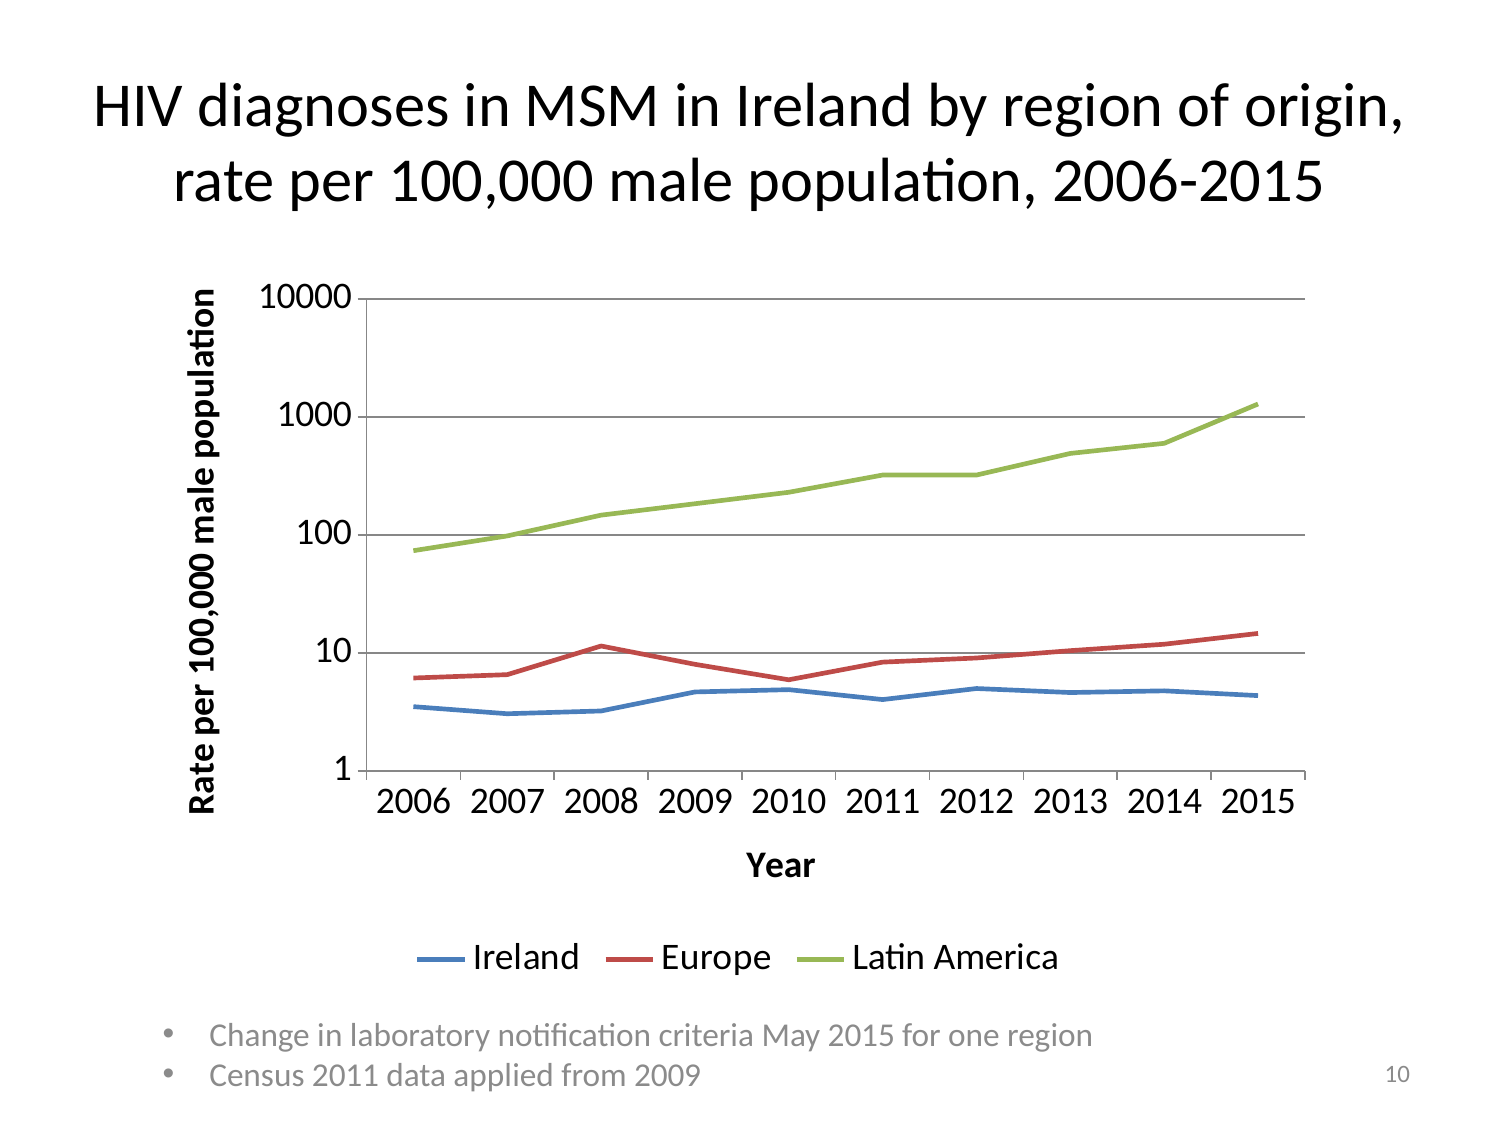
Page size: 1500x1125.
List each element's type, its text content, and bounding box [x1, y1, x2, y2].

title HIV diagnoses in MSM in Ireland by region of origin, rate per 100,000 male population, 2006-2015 [75, 45, 1425, 233]
chart [147, 265, 1329, 987]
text_box Change in laboratory notification criteria May 2015 for one region Census 2011 data applied from 2009 [147, 1023, 1365, 1083]
slide_number 10 [1074, 1042, 1425, 1103]
